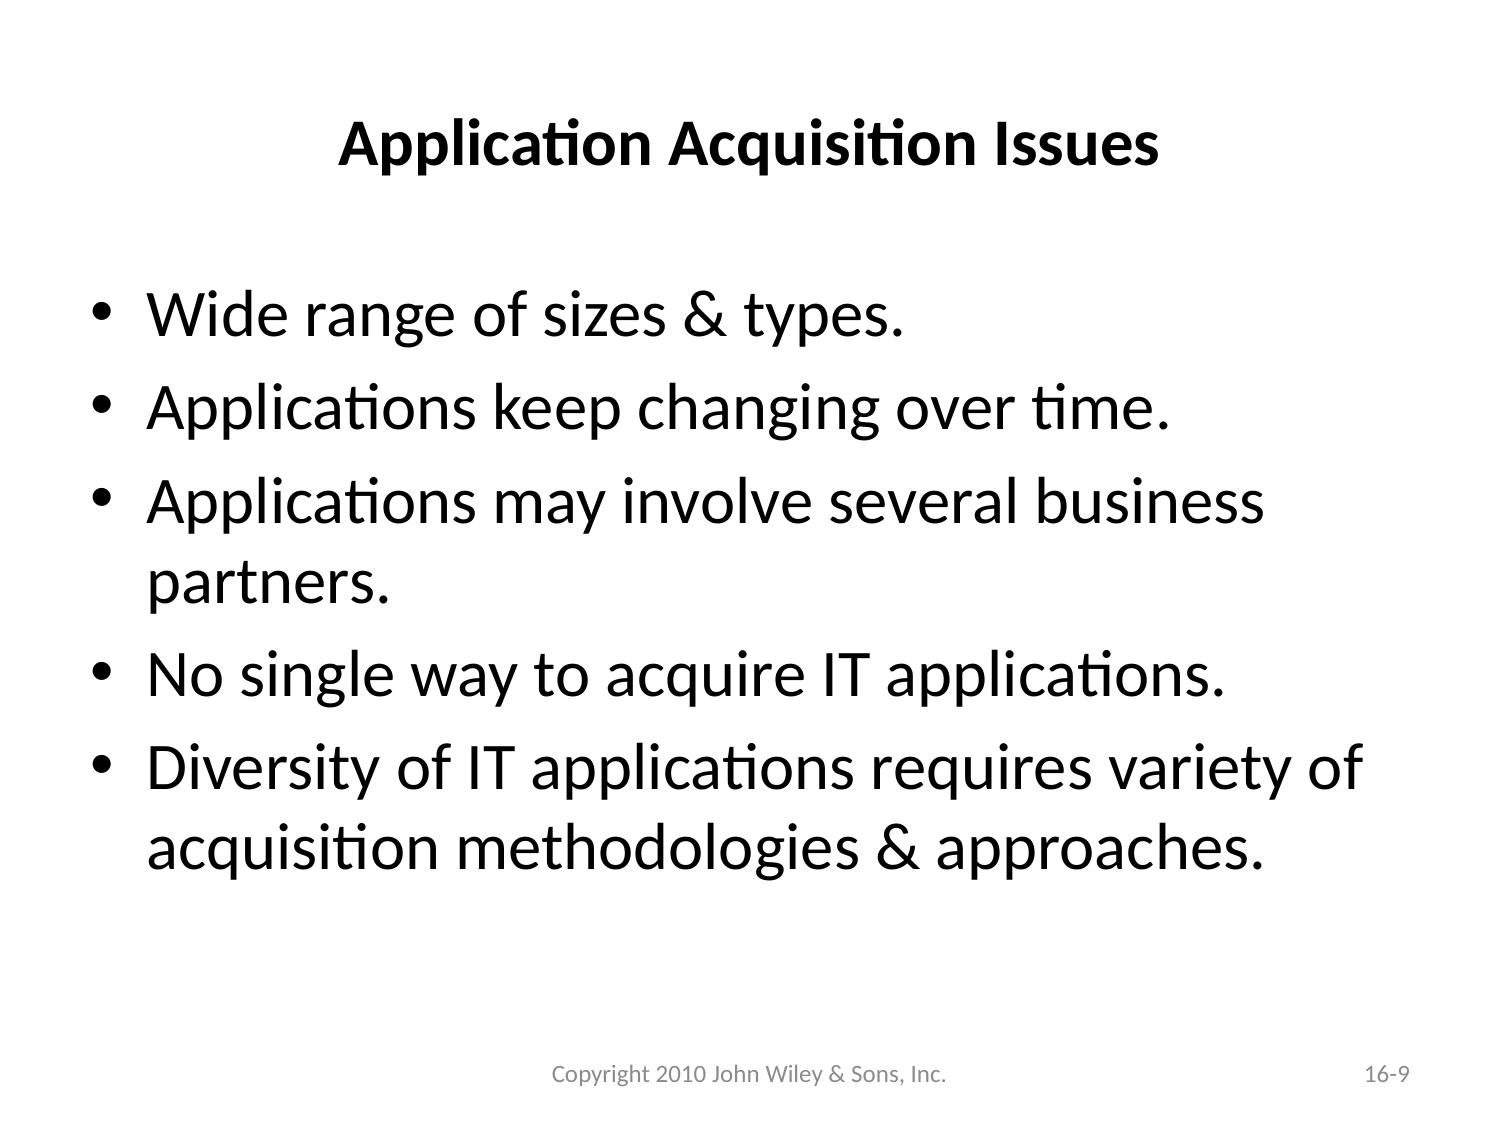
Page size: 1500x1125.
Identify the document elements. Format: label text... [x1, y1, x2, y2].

title Application Acquisition Issues [75, 45, 1425, 233]
footer Copyright 2010 John Wiley & Sons, Inc. [512, 1042, 988, 1103]
slide_number 16-9 [1074, 1042, 1425, 1103]
list Wide range of sizes & types. Applications keep changing over time. Applications may involve several business partners. No single way to acquire IT applications. Diversity of IT applications requires variety of acquisition methodologies & approaches. [75, 262, 1425, 1005]
